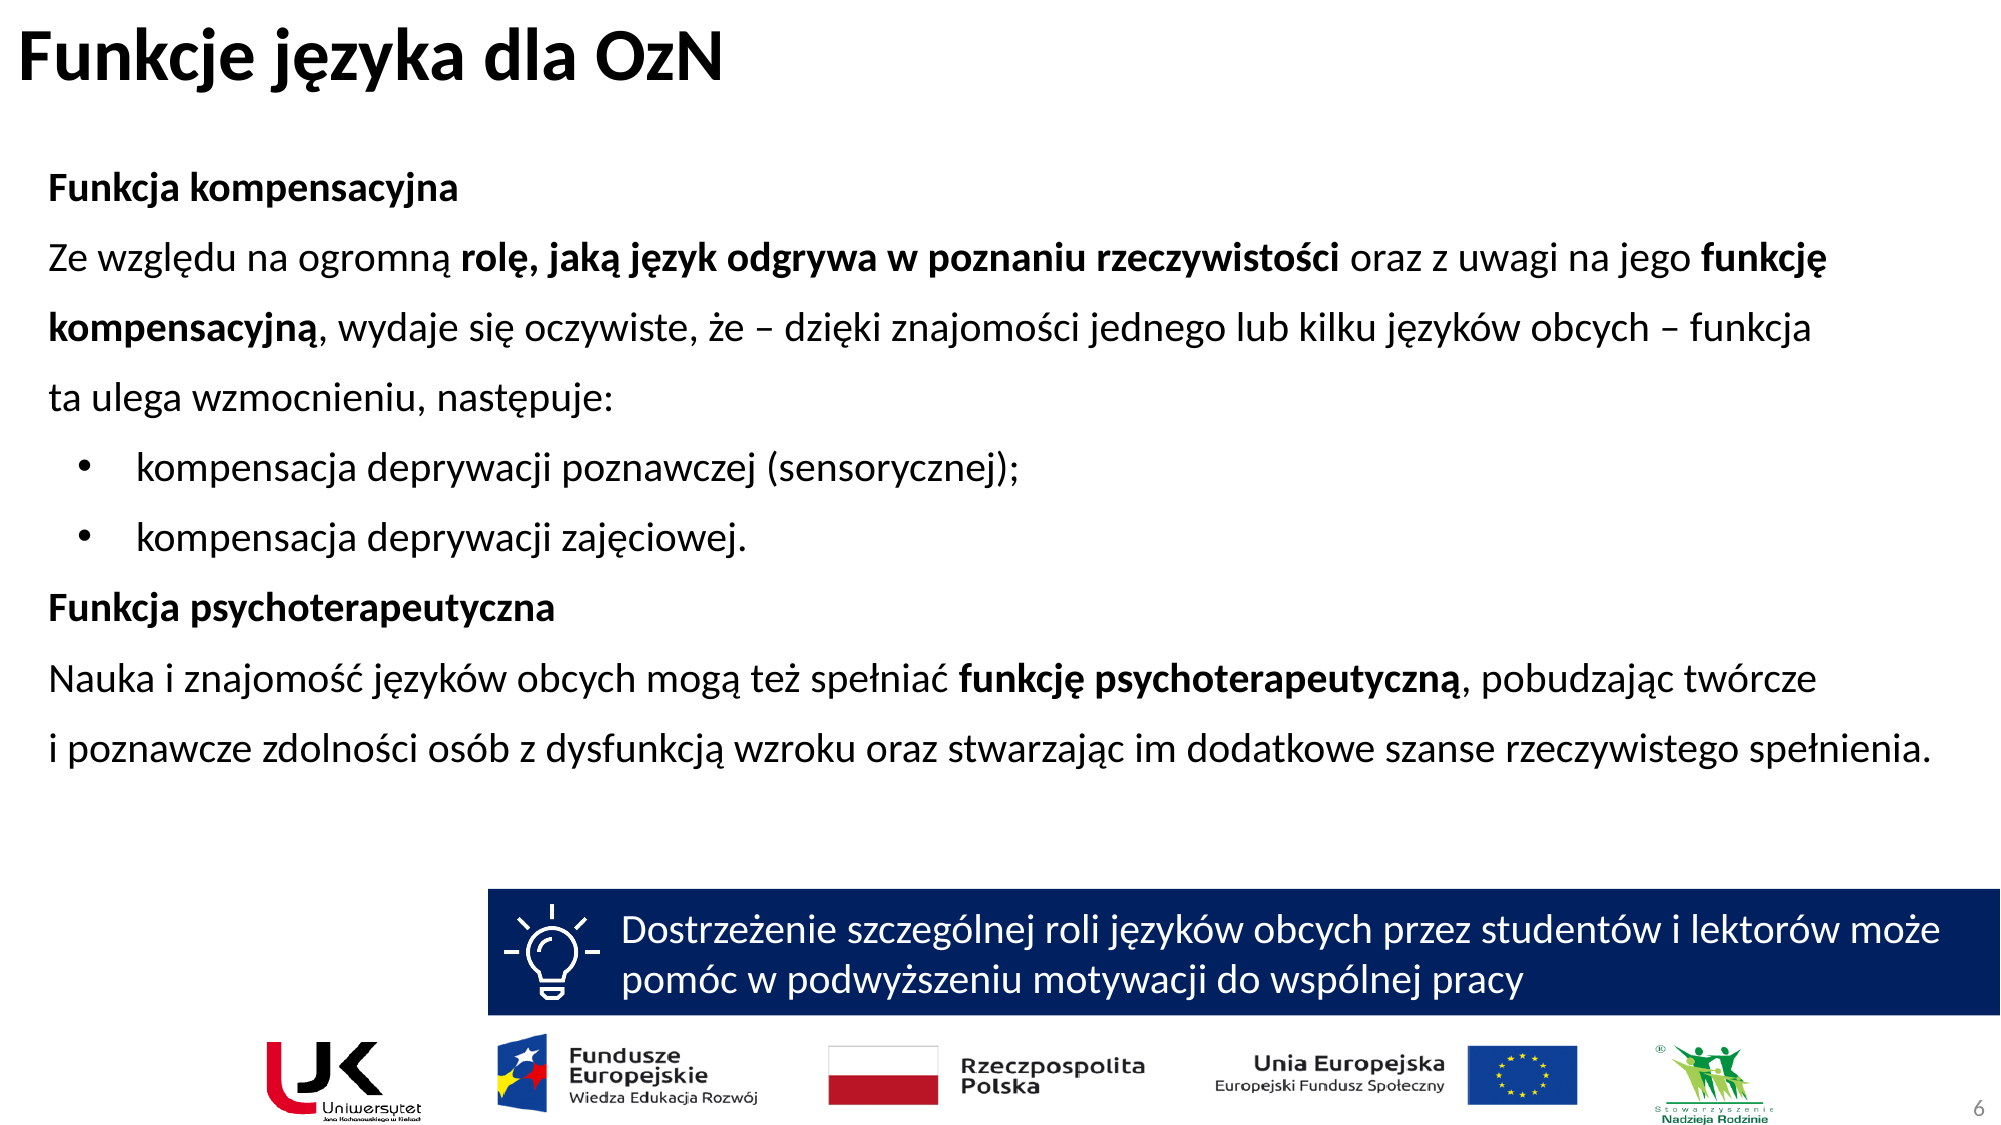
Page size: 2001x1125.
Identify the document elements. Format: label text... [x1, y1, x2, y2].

picture [266, 1042, 421, 1122]
slide_number 6 [1832, 1089, 2000, 1125]
picture [1655, 1044, 1774, 1125]
title Funkcje języka dla OzN [18, 2, 1531, 98]
picture [463, 888, 1613, 1125]
list Funkcja kompensacyjna Ze względu na ogromną rolę, jaką język odgrywa w poznaniu rzeczywistości oraz z uwagi na jego funkcję kompensacyjną, wydaje się oczywiste, że – dzięki znajomości jednego lub kilku języków obcych – funkcja ta ulega wzmocnieniu, następuje: kompensacja deprywacji poznawczej (sensorycznej); kompensacja deprywacji zajęciowej. Funkcja psychoterapeutyczna Nauka i znajomość języków obcych mogą też spełniać funkcję psychoterapeutyczną, pobudzając twórcze i poznawcze zdolności osób z dysfunkcją wzroku oraz stwarzając im dodatkowe szanse rzeczywistego spełnienia. [18, 139, 1938, 847]
text_box Dostrzeżenie szczególnej roli języków obcych przez studentów i lektorów może pomóc w podwyższeniu motywacji do wspólnej pracy [616, 888, 2000, 1016]
